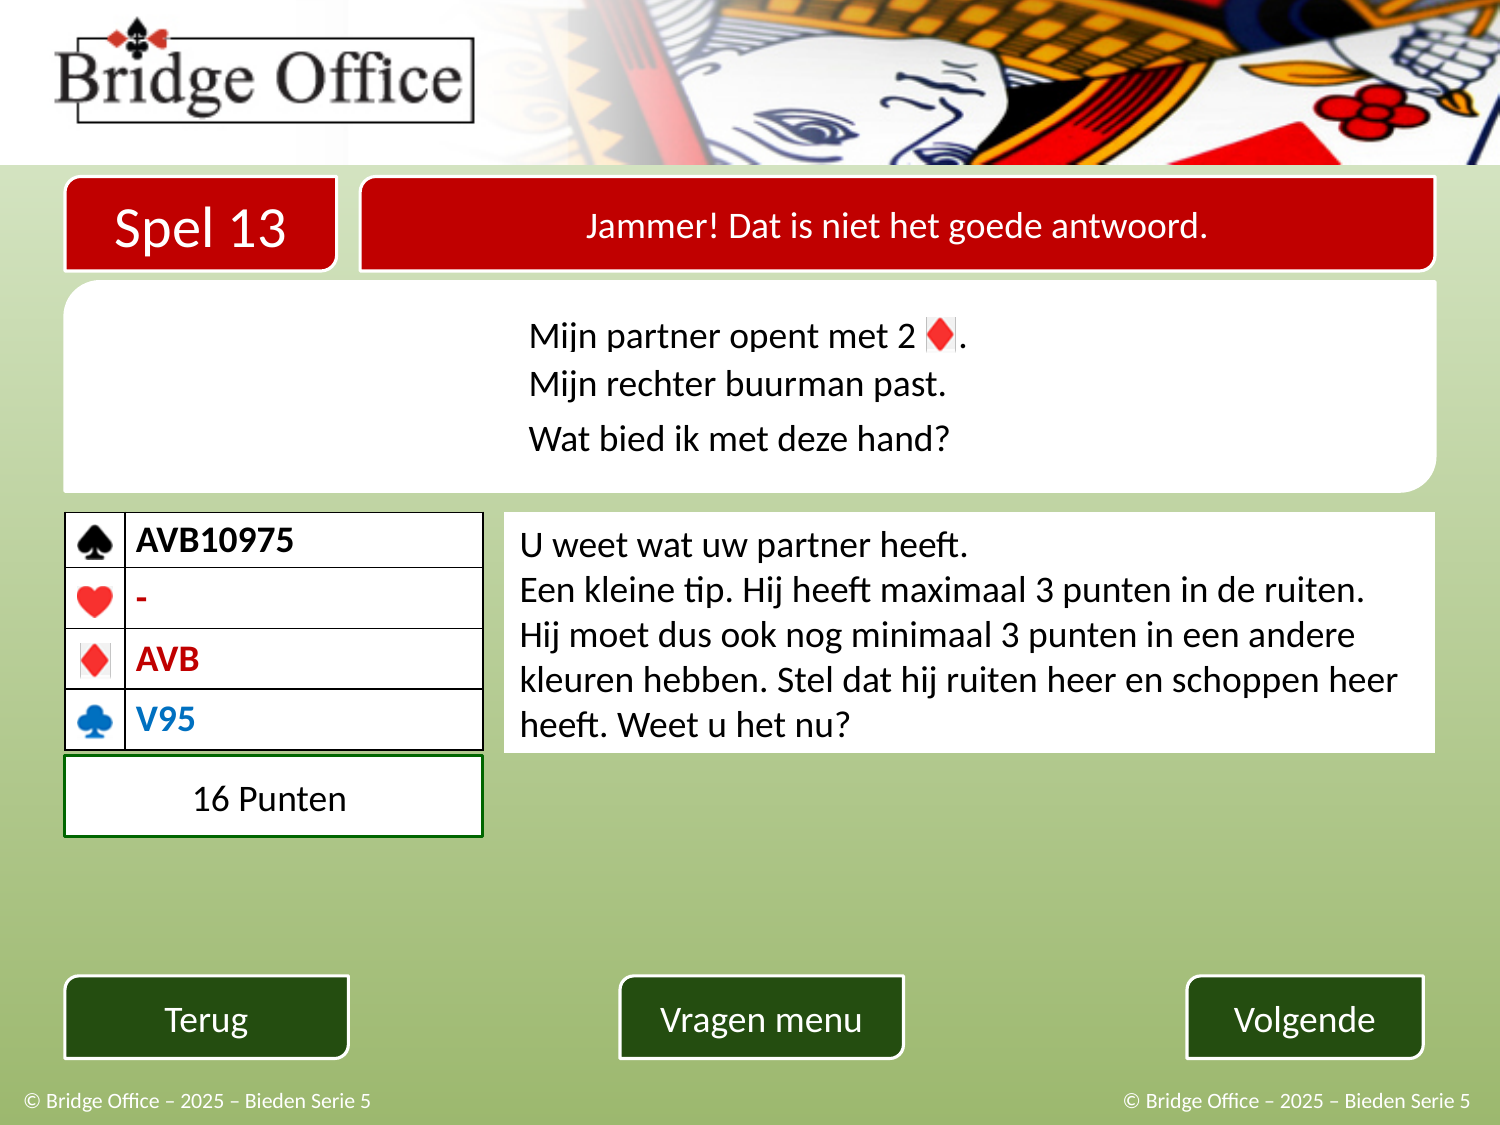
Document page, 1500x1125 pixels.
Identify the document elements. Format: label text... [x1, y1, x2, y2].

table_cell - [126, 568, 482, 628]
text_box Terug [63, 974, 350, 1061]
text_box Mijn partner opent met 2 . [513, 303, 1022, 364]
text_box [63, 280, 1437, 493]
picture [0, 0, 1500, 166]
text_box © Bridge Office – 2025 – Bieden Serie 5 [1107, 1079, 1500, 1121]
table_header AVB10975 [126, 513, 482, 567]
picture [922, 317, 959, 353]
text_box U weet wat uw partner heeft. Een kleine tip. Hij heeft maximaal 3 punten in de ruiten. Hij moet dus ook nog minimaal 3 punten in een andere kleuren hebben. Stel dat hij ruiten heer en schoppen heer heeft. Weet u het nu? [504, 512, 1435, 753]
text_box © Bridge Office – 2025 – Bieden Serie 5 [8, 1079, 393, 1121]
table_cell V95 [126, 690, 482, 749]
table_cell [66, 568, 124, 628]
picture [77, 585, 114, 618]
table_header [66, 513, 124, 567]
text_box 16 Punten [63, 754, 484, 838]
text_box Wat bied ik met deze hand? [513, 406, 987, 467]
text_box Vragen menu [618, 974, 906, 1061]
table_cell [66, 690, 124, 749]
table_cell AVB [126, 629, 482, 688]
picture [77, 524, 114, 561]
text_box Mijn rechter buurman past. [513, 352, 987, 406]
text_box Spel 13 [63, 179, 339, 273]
text_box Volgende [1185, 974, 1425, 1061]
table_cell [66, 629, 124, 688]
picture [77, 703, 114, 740]
text_box Jammer! Dat is niet het goede antwoord. [358, 179, 1437, 273]
picture [77, 643, 114, 679]
